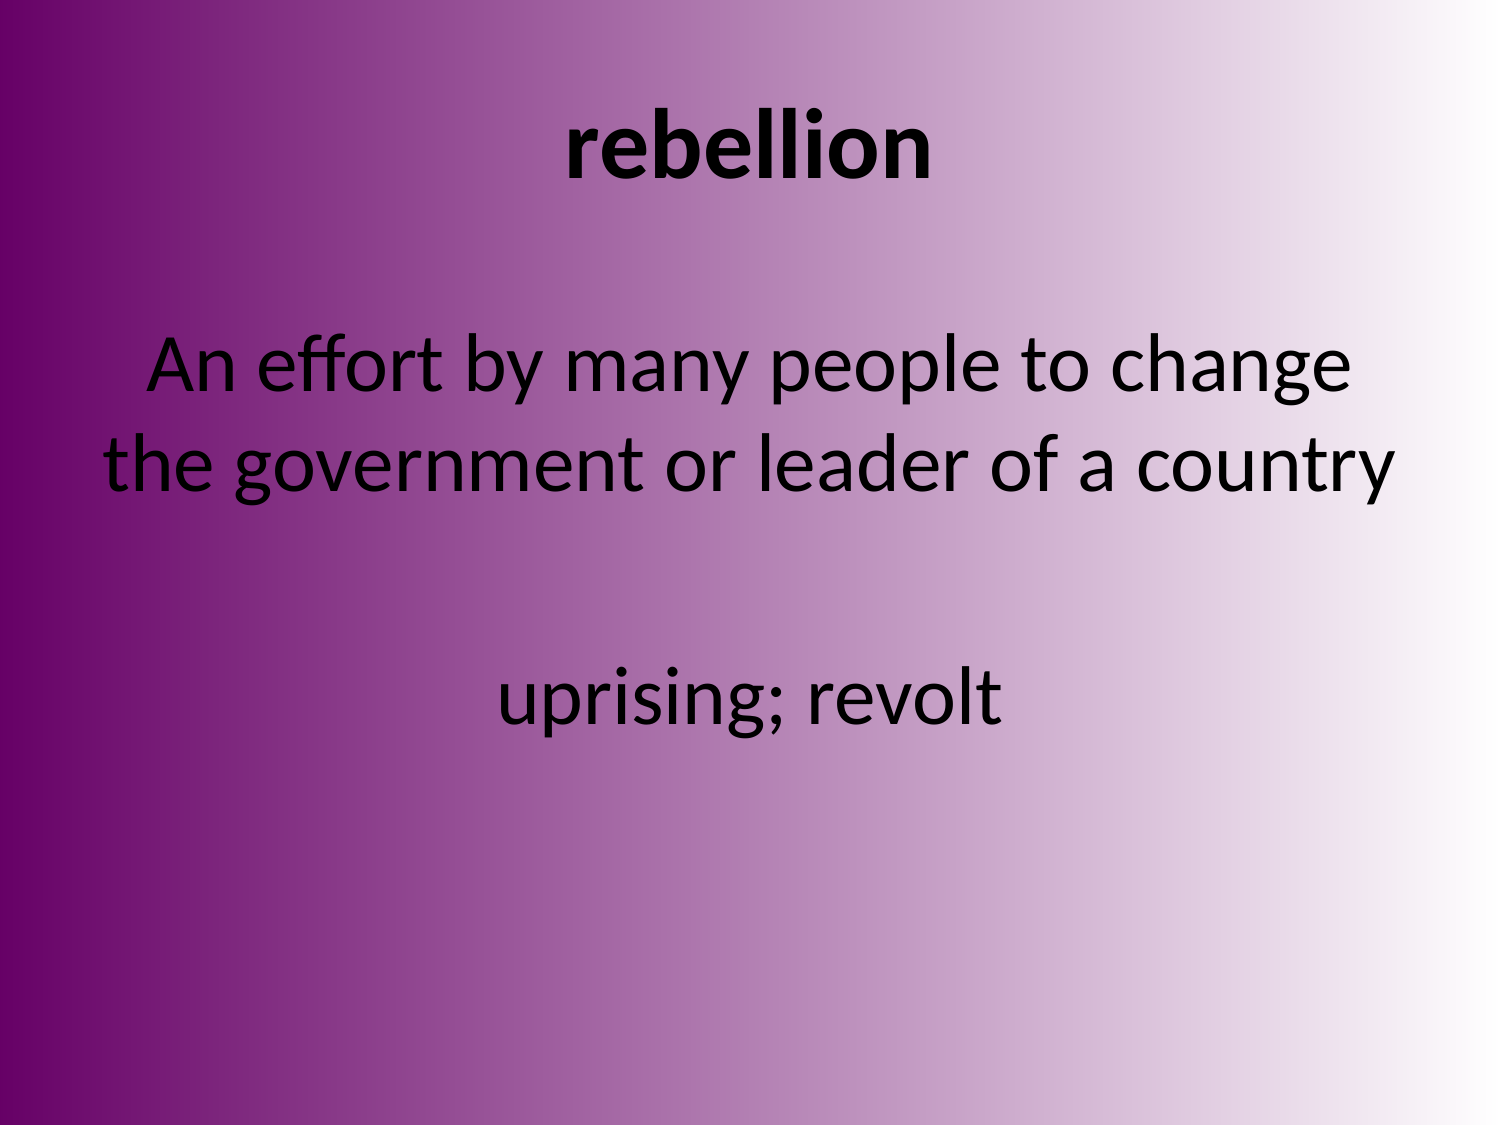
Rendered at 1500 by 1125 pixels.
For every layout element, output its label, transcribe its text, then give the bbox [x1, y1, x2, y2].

list An effort by many people to change the government or leader of a country uprising; revolt [75, 300, 1425, 1043]
title rebellion [75, 45, 1425, 233]
